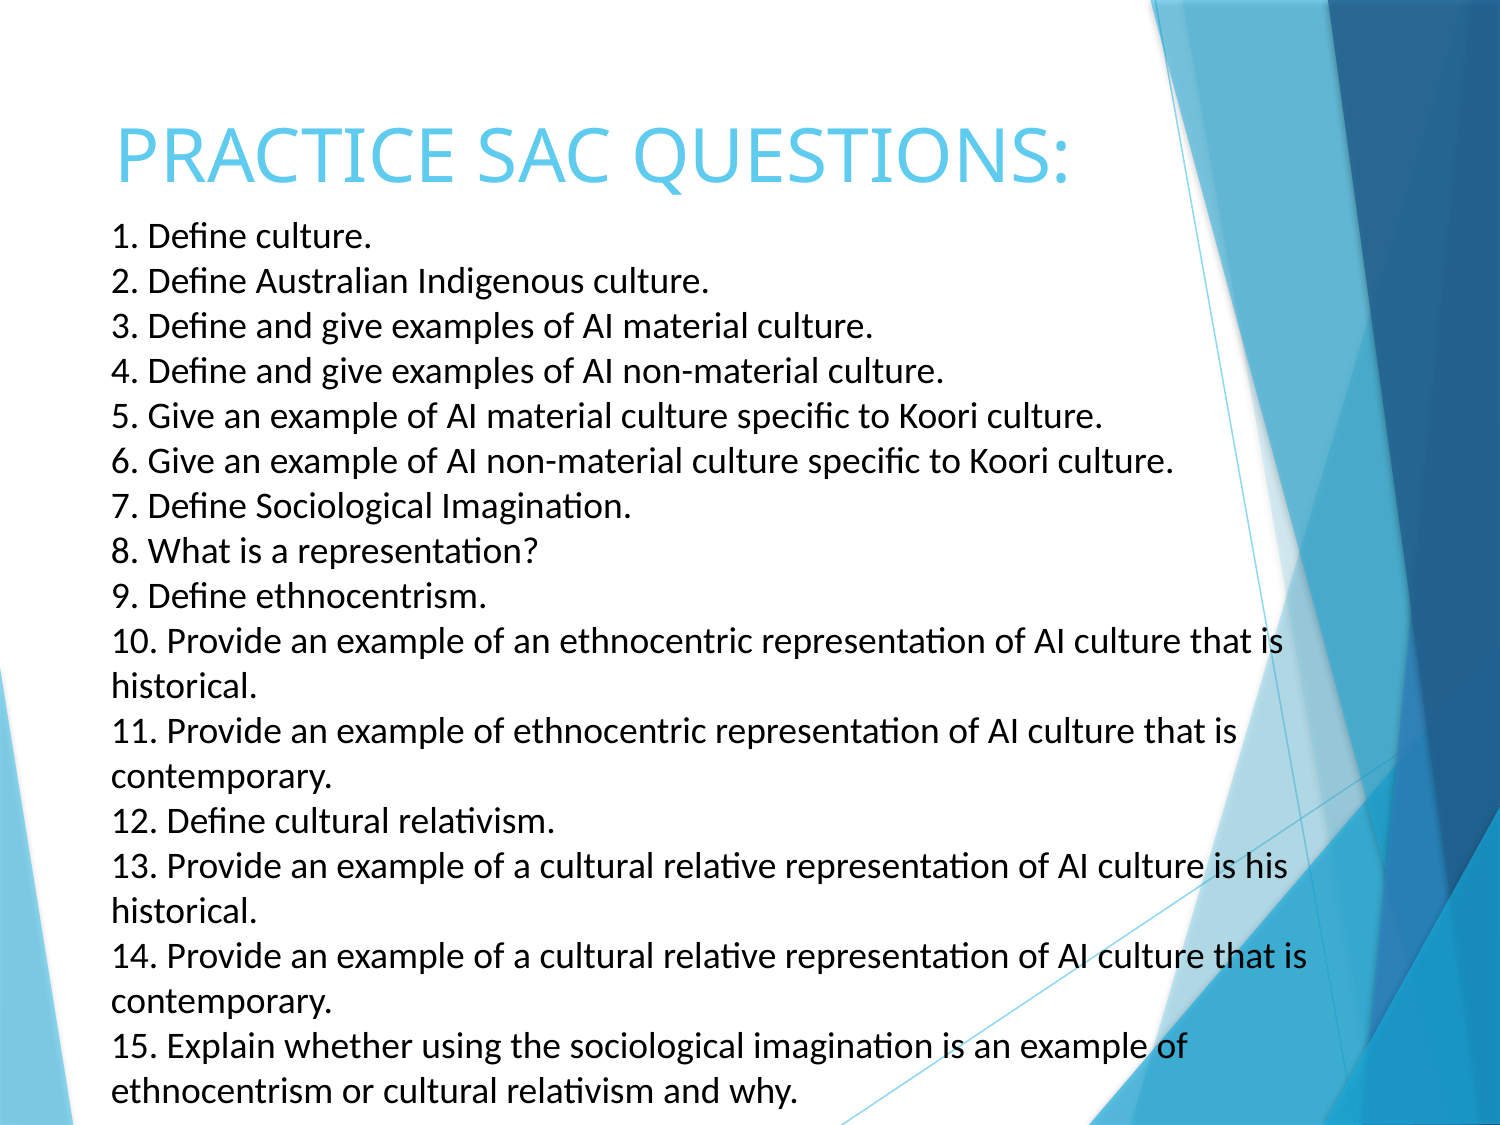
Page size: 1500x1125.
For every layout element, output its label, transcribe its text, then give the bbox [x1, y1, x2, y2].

title PRACTICE SAC QUESTIONS: [99, 99, 1223, 209]
text_box 1. Define culture. 2. Define Australian Indigenous culture. 3. Define and give examples of AI material culture. 4. Define and give examples of AI non-material culture. 5. Give an example of AI material culture specific to Koori culture. 6. Give an example of AI non-material culture specific to Koori culture. 7. Define Sociological Imagination. 8. What is a representation? 9. Define ethnocentrism. 10. Provide an example of an ethnocentric representation of AI culture that is historical. 11. Provide an example of ethnocentric representation of AI culture that is contemporary. 12. Define cultural relativism. 13. Provide an example of a cultural relative representation of AI culture is his historical. 14. Provide an example of a cultural relative representation of AI culture that is contemporary. 15. Explain whether using the sociological imagination is an example of ethnocentrism or cultural relativism and why. [96, 154, 1325, 1119]
